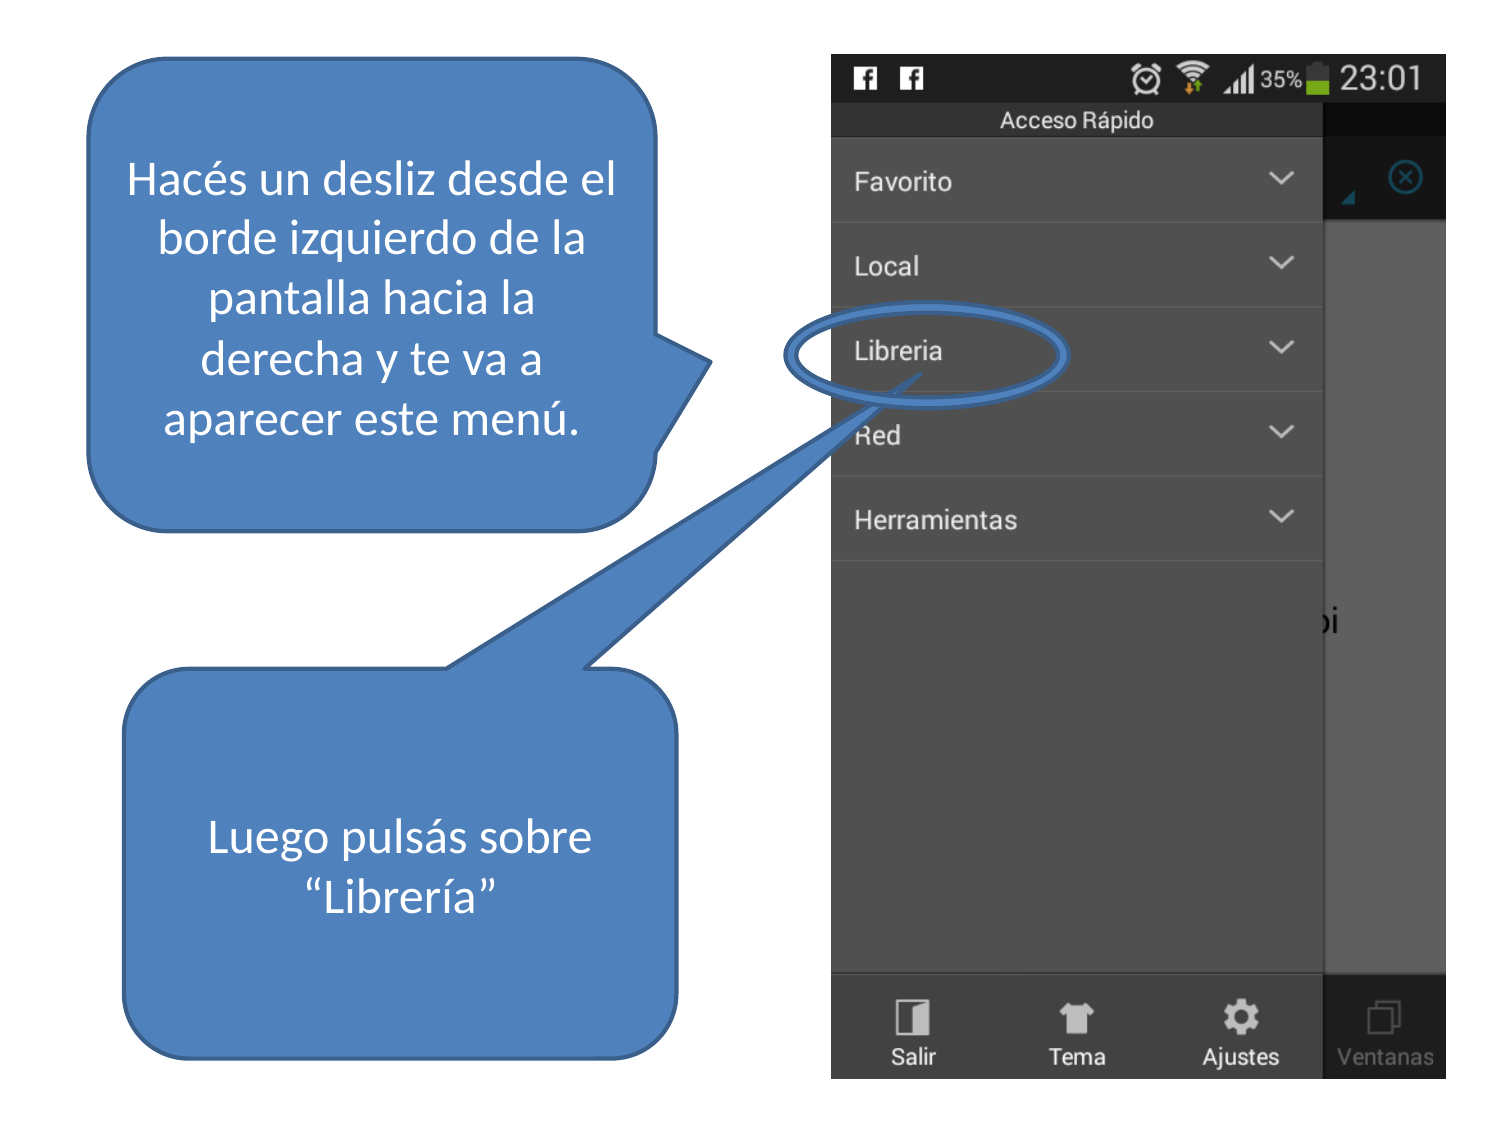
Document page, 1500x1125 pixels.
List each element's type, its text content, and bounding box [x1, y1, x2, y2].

picture [831, 54, 1447, 1079]
text_box [783, 315, 826, 395]
text_box Hacés un desliz desde el borde izquierdo de la pantalla hacia la derecha y te va a aparecer este menú. [86, 56, 713, 534]
text_box Luego pulsás sobre “Librería” [121, 430, 826, 1061]
